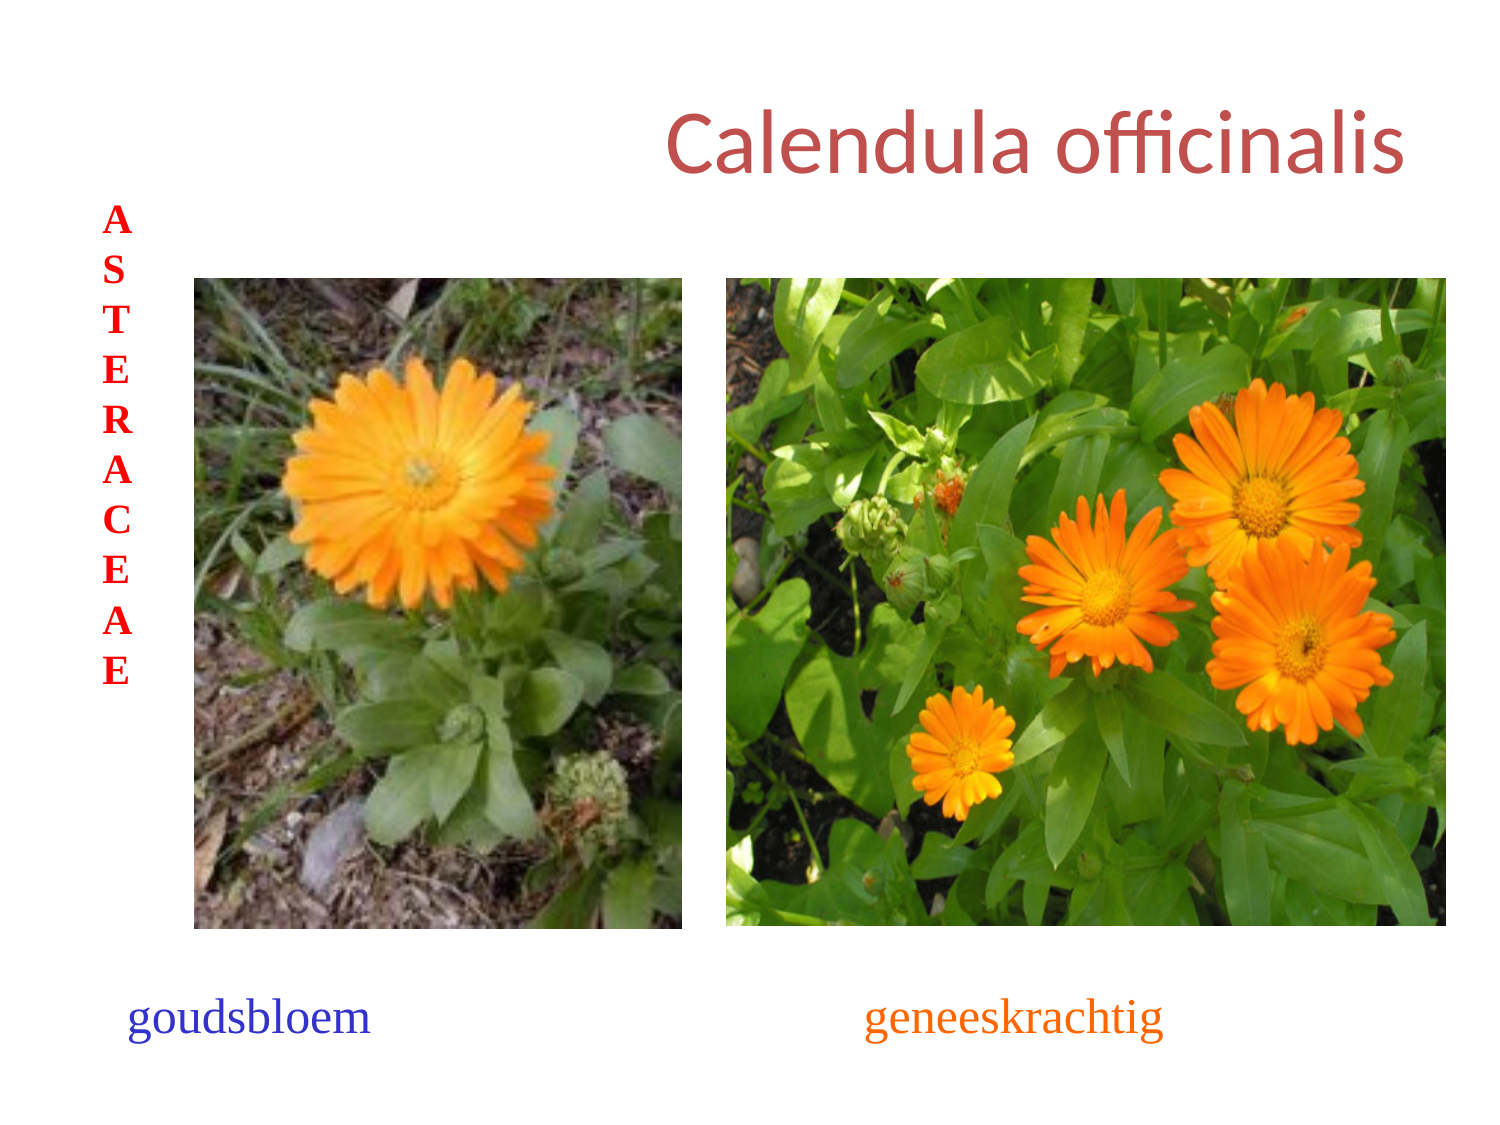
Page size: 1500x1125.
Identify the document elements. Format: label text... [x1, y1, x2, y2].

text_box goudsbloem [112, 976, 466, 1051]
text_box ASTERACEAE [87, 184, 150, 700]
title Calendula officinalis [147, 42, 1423, 231]
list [194, 278, 682, 929]
picture [726, 278, 1446, 926]
text_box geneeskrachtig [466, 976, 1179, 1051]
